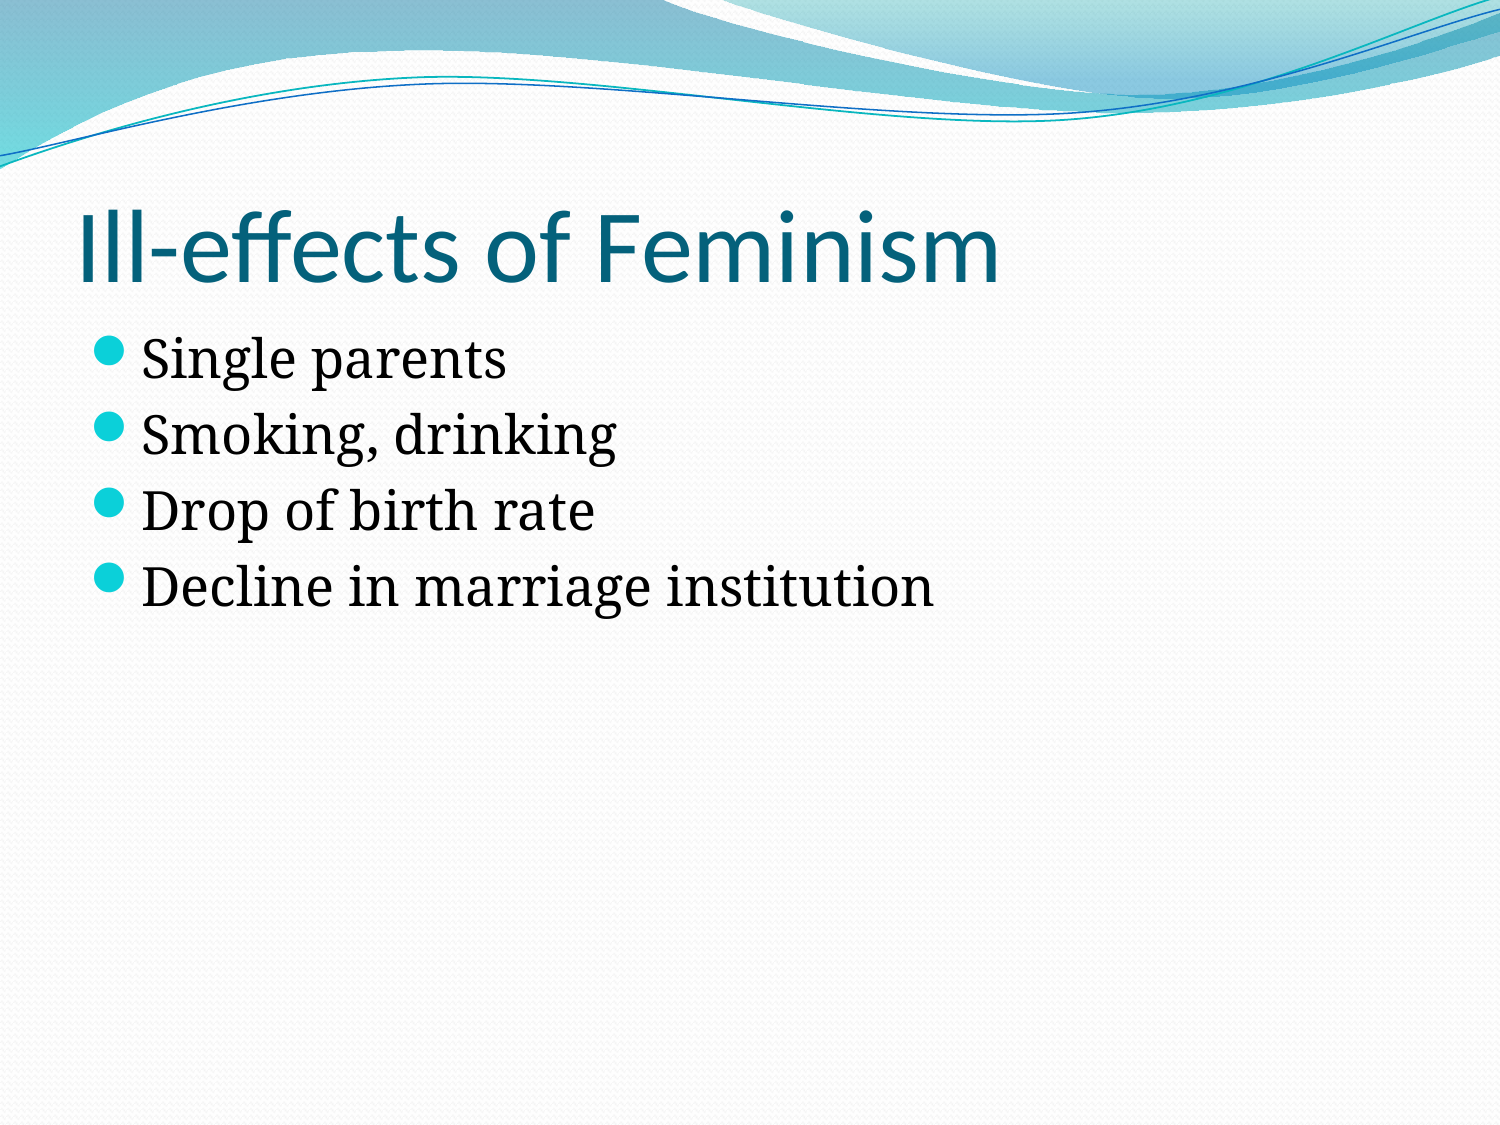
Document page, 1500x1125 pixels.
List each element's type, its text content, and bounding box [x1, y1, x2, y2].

list Single parents Smoking, drinking Drop of birth rate Decline in marriage institution [75, 317, 1425, 1038]
title Ill-effects of Feminism [75, 115, 1425, 303]
